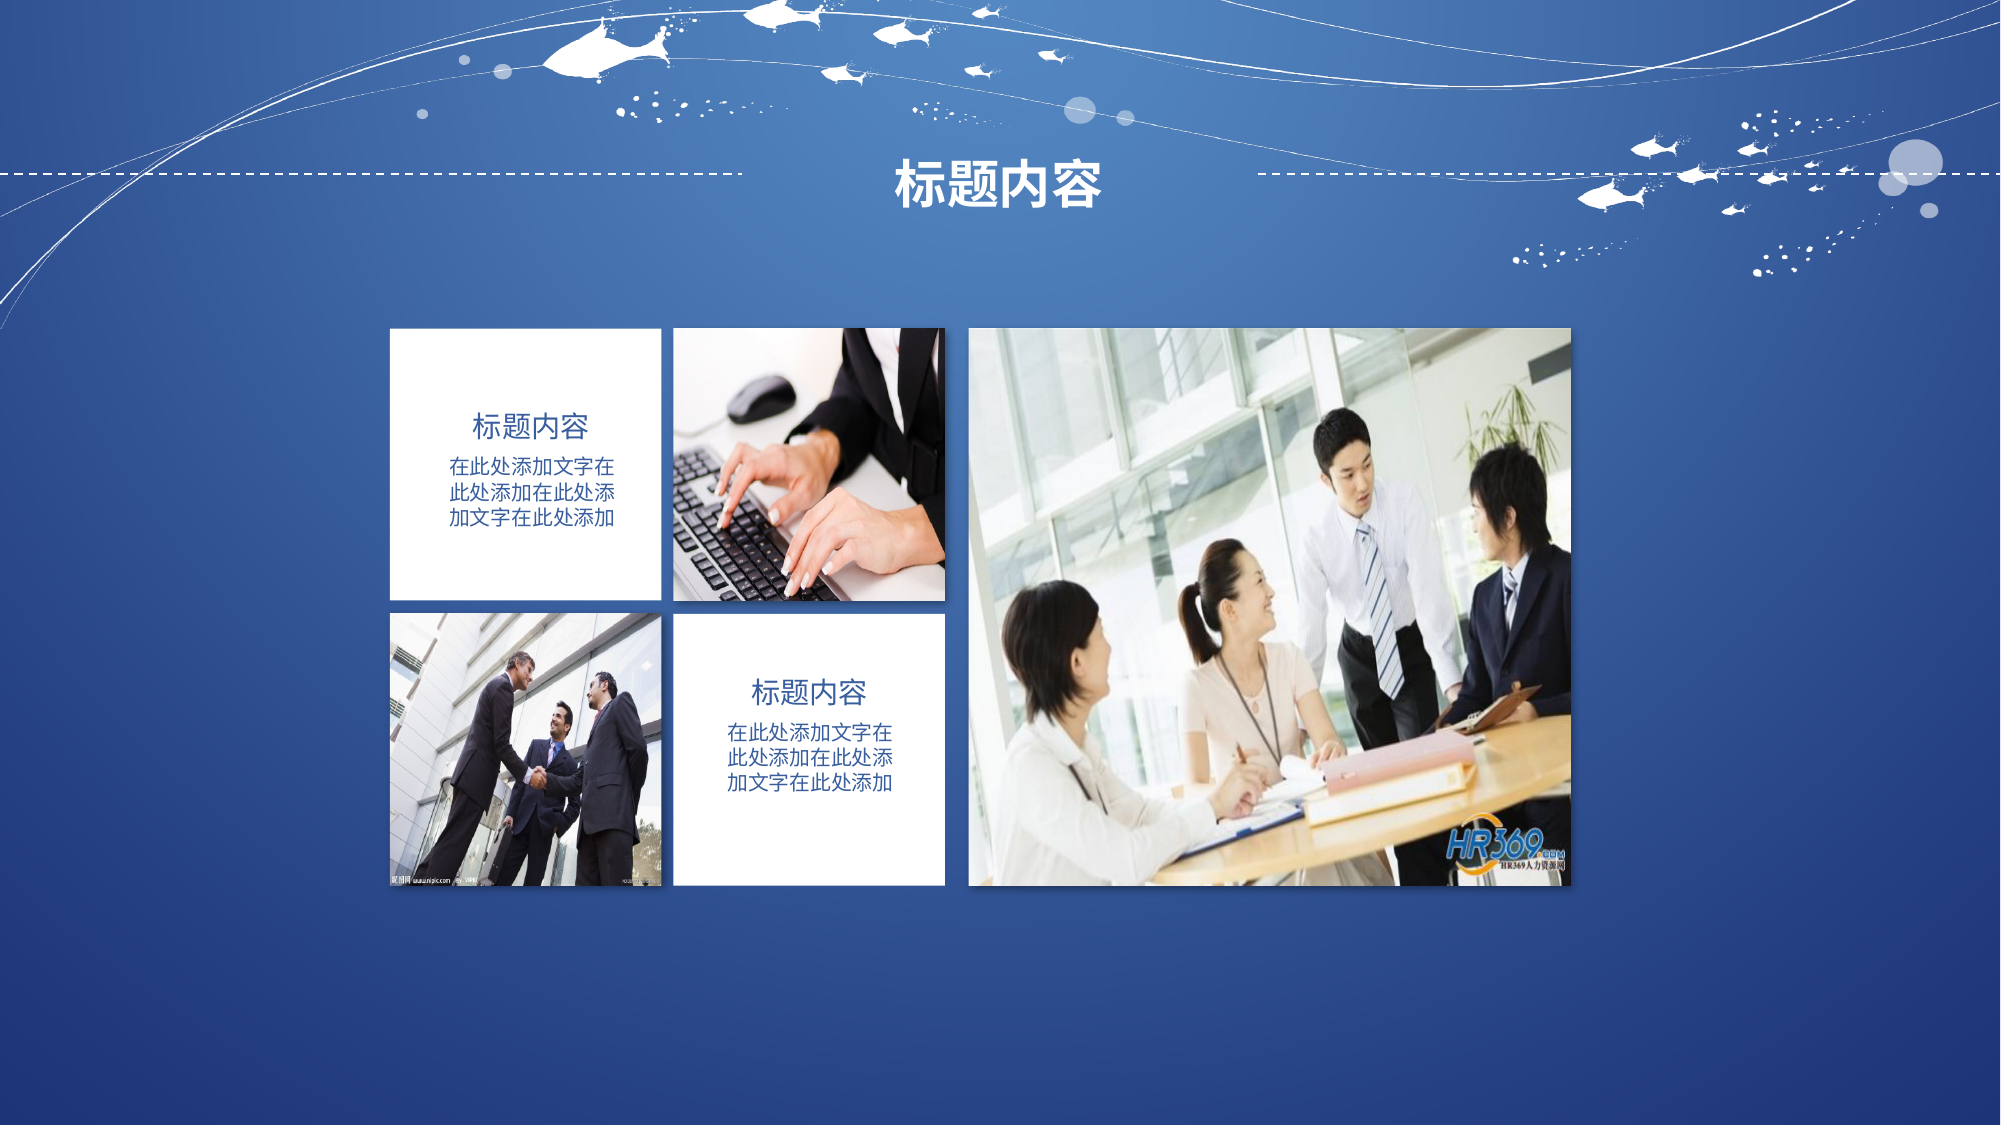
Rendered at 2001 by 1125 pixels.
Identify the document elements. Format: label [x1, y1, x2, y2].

text_box [389, 328, 662, 601]
picture [0, 0, 2001, 1125]
text_box [672, 329, 946, 601]
text_box [389, 613, 662, 887]
text_box [968, 329, 1572, 887]
text_box [673, 613, 945, 886]
